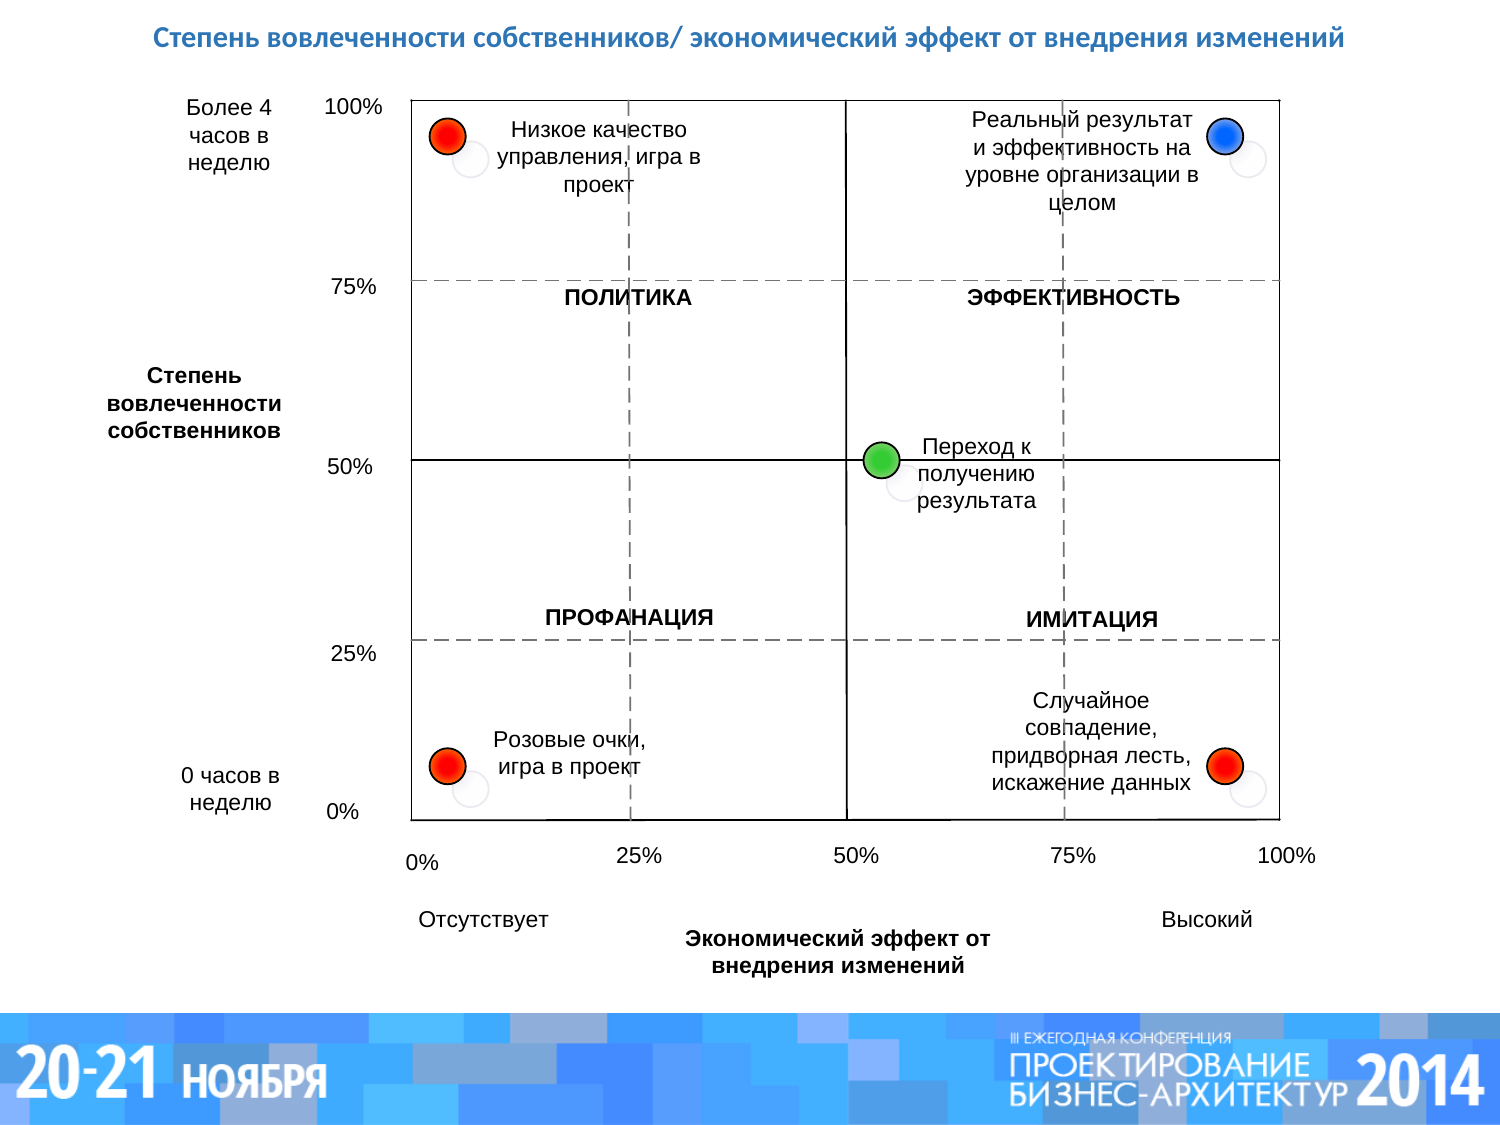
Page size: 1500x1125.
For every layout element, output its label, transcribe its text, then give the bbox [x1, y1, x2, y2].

picture [82, 74, 1330, 1004]
picture [0, 1013, 1500, 1125]
title Степень вовлеченности собственников/ экономический эффект от внедрения изменений [103, 16, 1397, 99]
